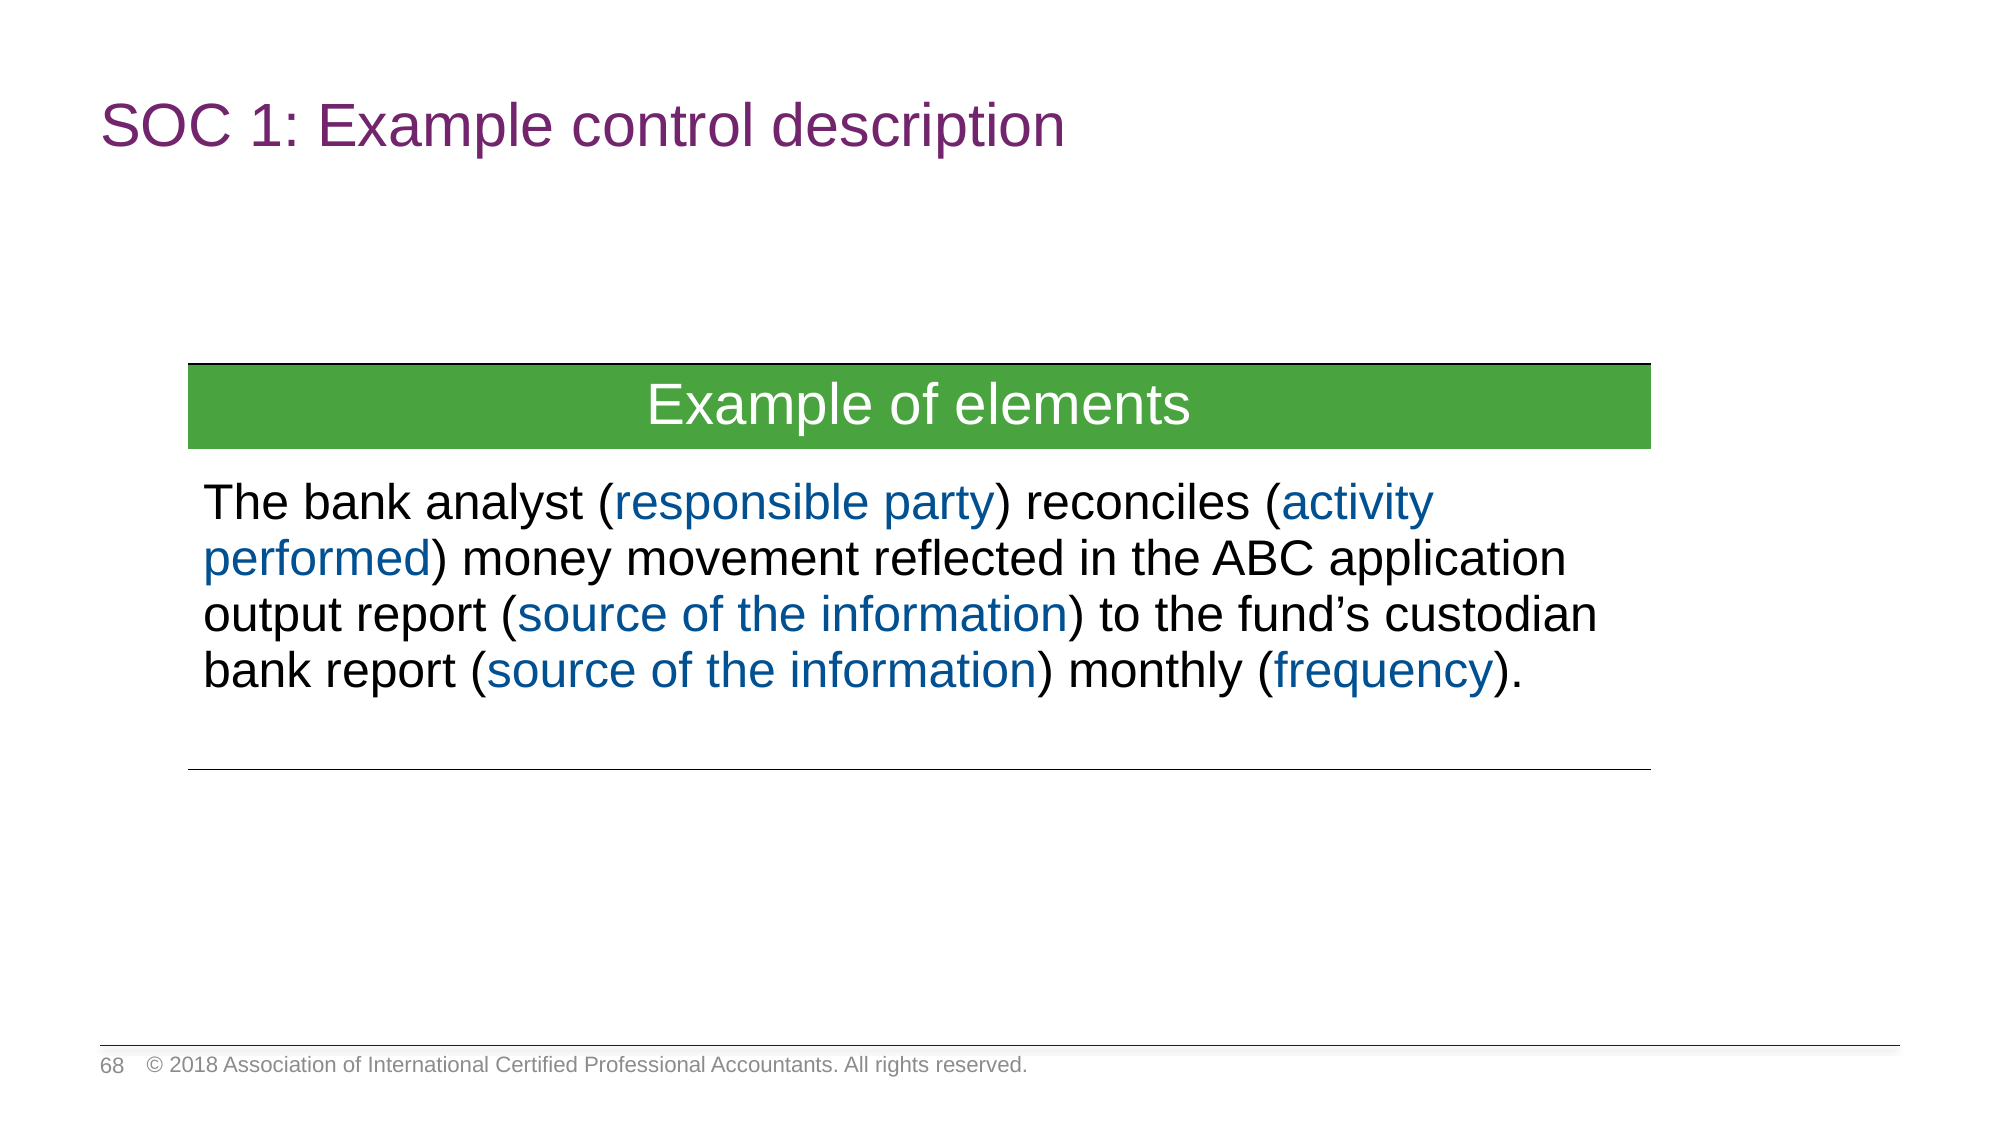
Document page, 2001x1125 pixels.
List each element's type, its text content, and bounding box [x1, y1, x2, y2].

table_cell The bank analyst (responsible party) reconciles (activity performed) money movement reflected in the ABC application output report (source of the information) to the fund’s custodian bank report (source of the information) monthly (frequency). [188, 449, 452, 769]
footer © 2018 Association of International Certified Professional Accountants. All rights reserved. [147, 1050, 1900, 1111]
table_header Example of elements [188, 365, 452, 449]
title SOC 1: Example control description [100, 30, 1800, 160]
slide_number 68 [99, 1050, 147, 1111]
text_box [452, 228, 1705, 991]
